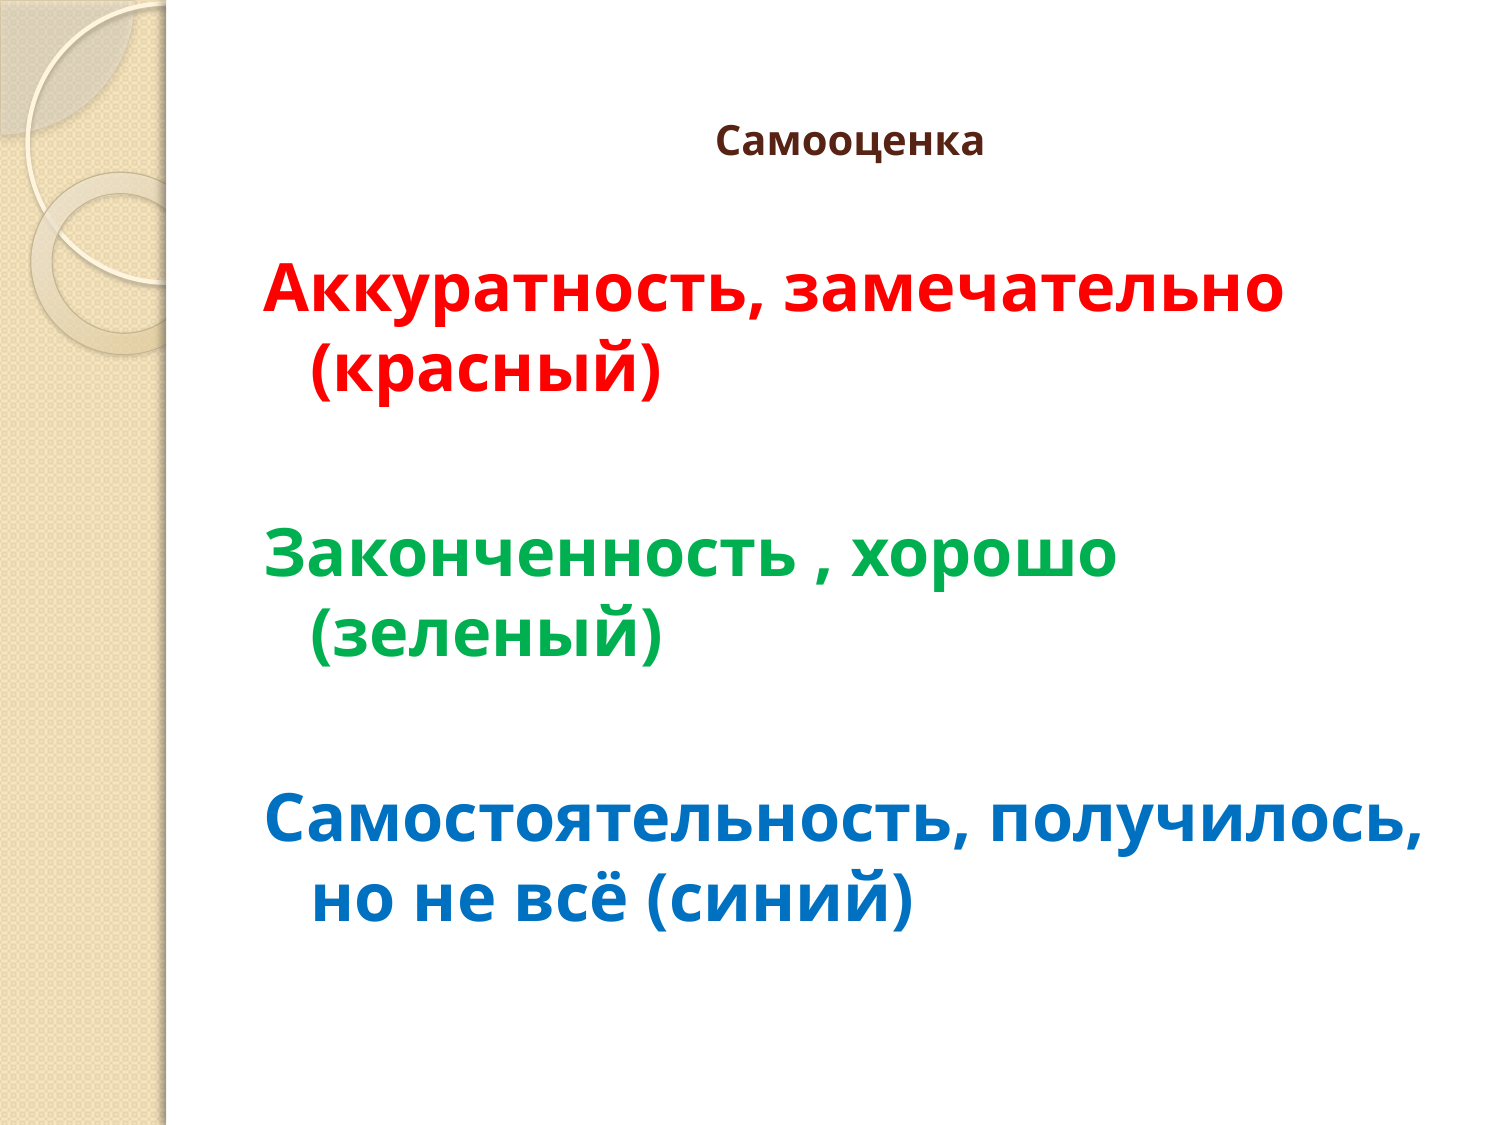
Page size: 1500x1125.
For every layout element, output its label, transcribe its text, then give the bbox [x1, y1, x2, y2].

title Самооценка [235, 45, 1466, 233]
list Аккуратность, замечательно (красный) Законченность , хорошо (зеленый) Самостоятельность, получилось, но не всё (синий) [235, 237, 1466, 1025]
